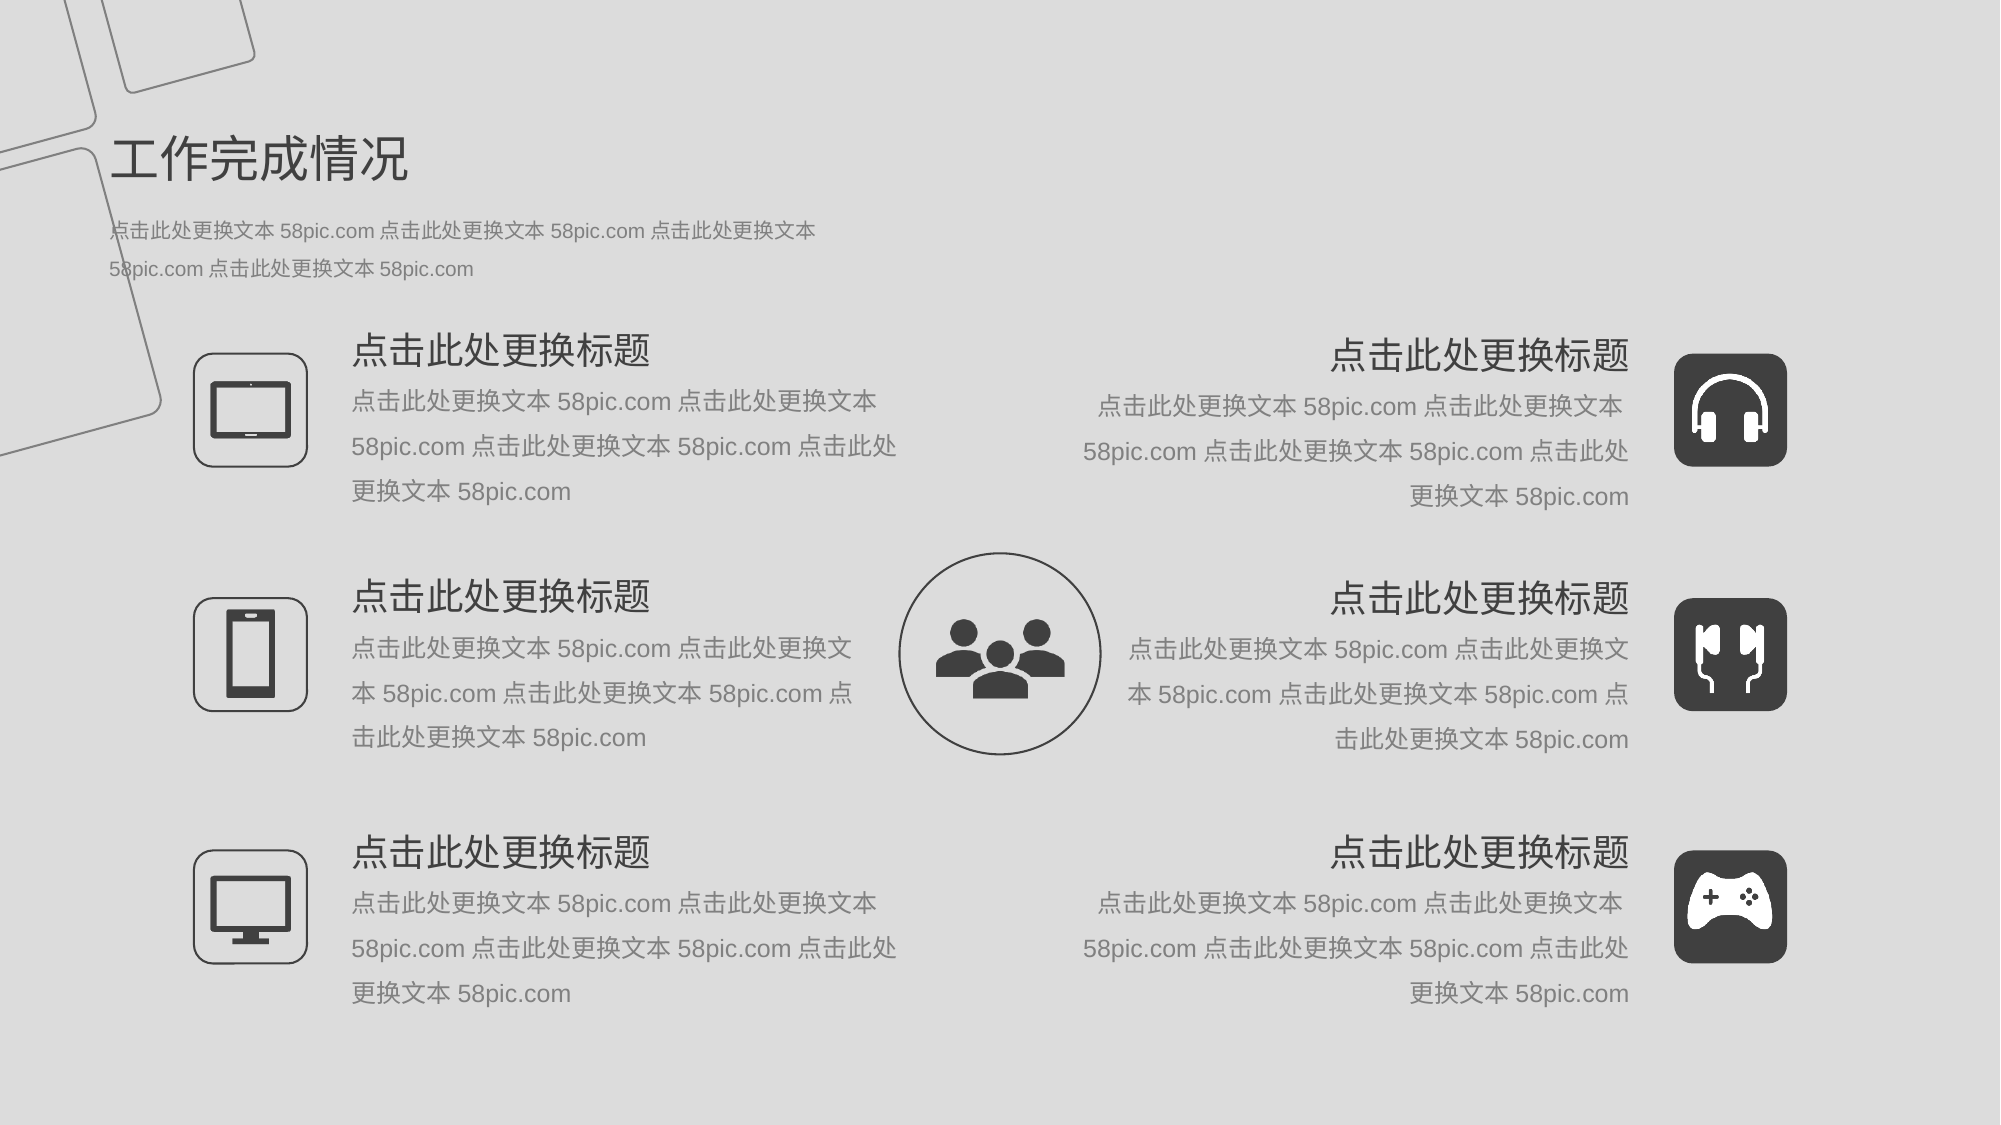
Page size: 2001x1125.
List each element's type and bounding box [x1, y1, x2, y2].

text_box [193, 299, 1788, 1017]
text_box [0, 0, 895, 449]
